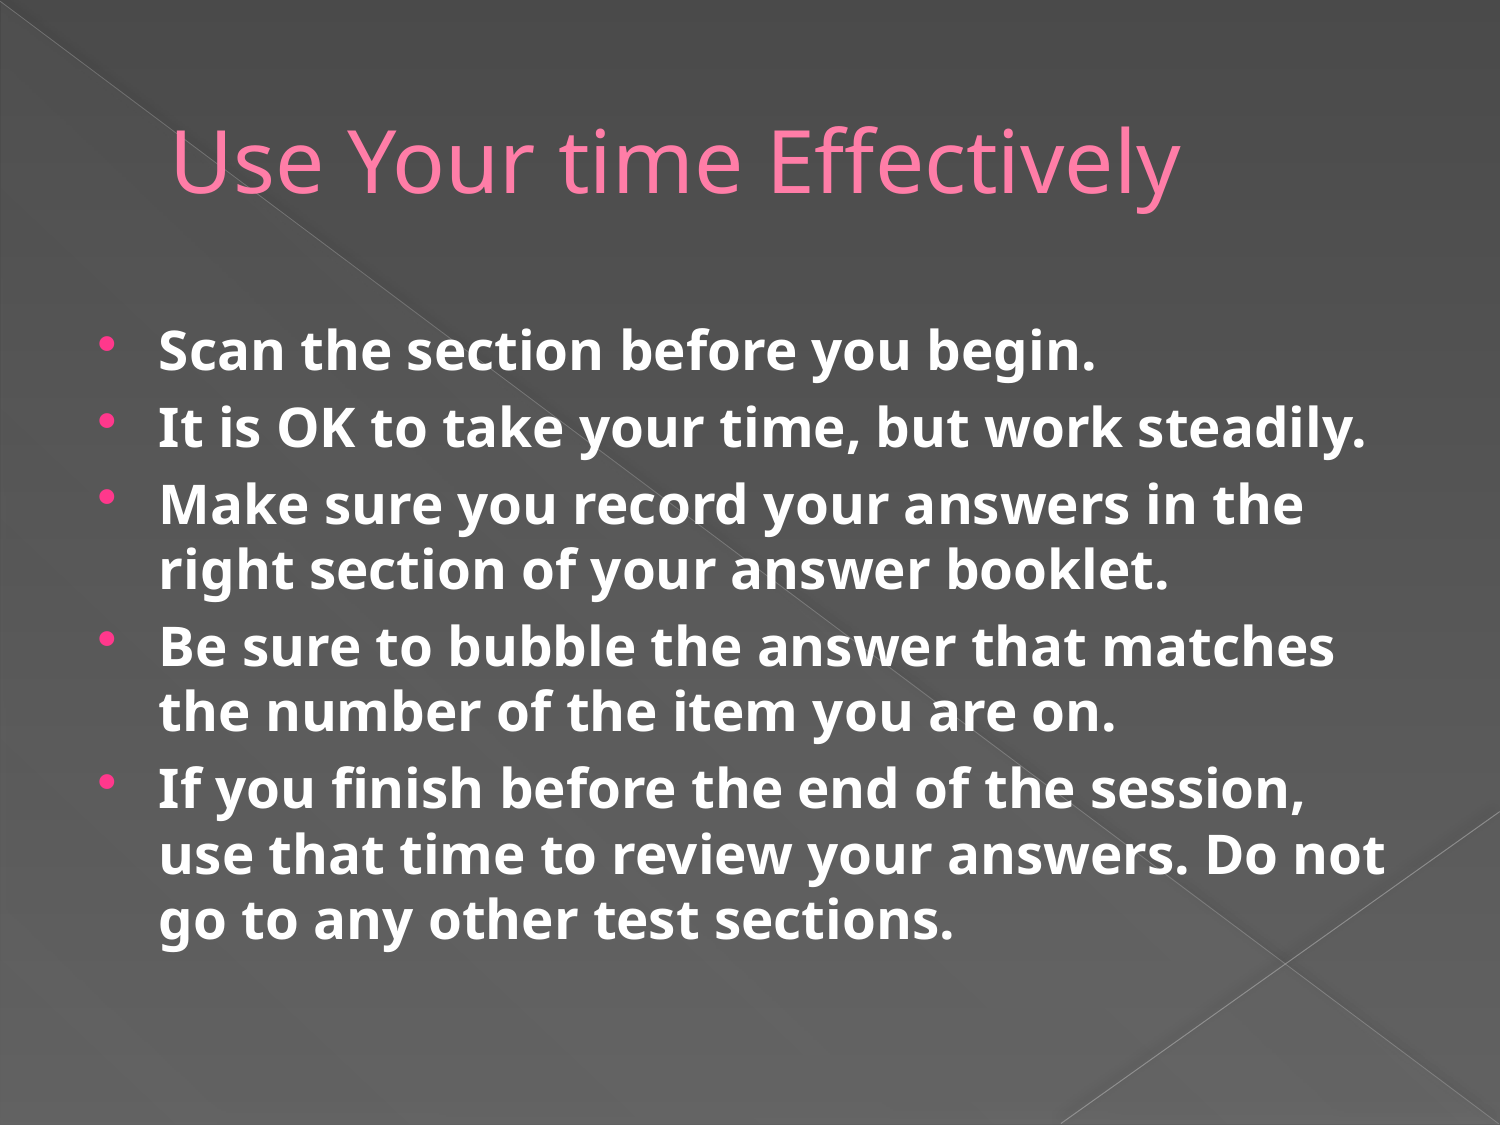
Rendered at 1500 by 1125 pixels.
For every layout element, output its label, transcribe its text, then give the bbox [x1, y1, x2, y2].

title Use Your time Effectively [75, 43, 1425, 274]
list Scan the section before you begin. It is OK to take your time, but work steadily. Make sure you record your answers in the right section of your answer booklet. Be sure to bubble the answer that matches the number of the item you are on. If you finish before the end of the session, use that time to review your answers. Do not go to any other test sections. [75, 308, 1425, 1059]
